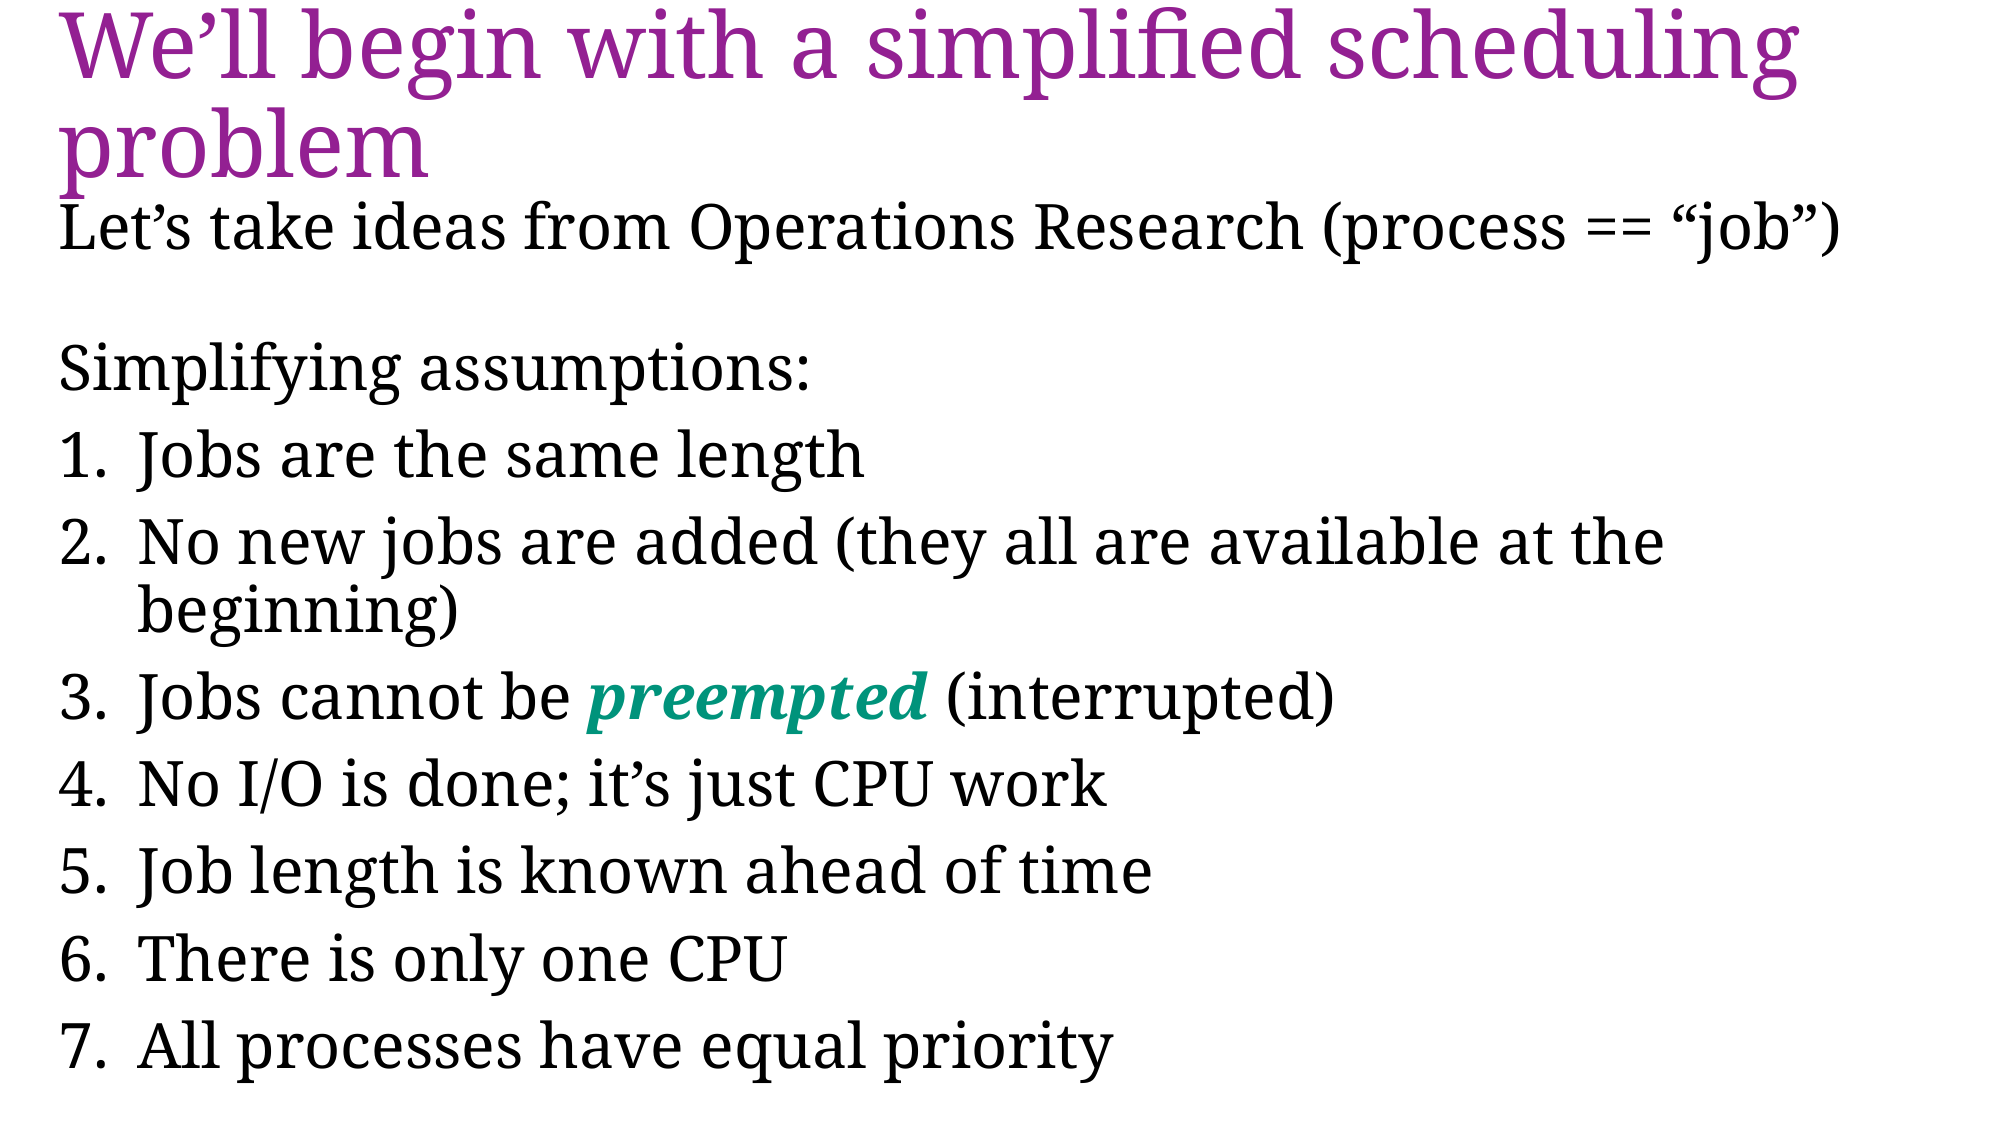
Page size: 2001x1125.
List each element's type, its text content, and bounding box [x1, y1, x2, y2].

title We’ll begin with a simplified scheduling problem [43, 25, 1953, 171]
list Let’s take ideas from Operations Research (process == “job”) Simplifying assumptions: Jobs are the same length No new jobs are added (they all are available at the beginning) Jobs cannot be preempted (interrupted) No I/O is done; it’s just CPU work Job length is known ahead of time There is only one CPU All processes have equal priority [43, 188, 1953, 1106]
